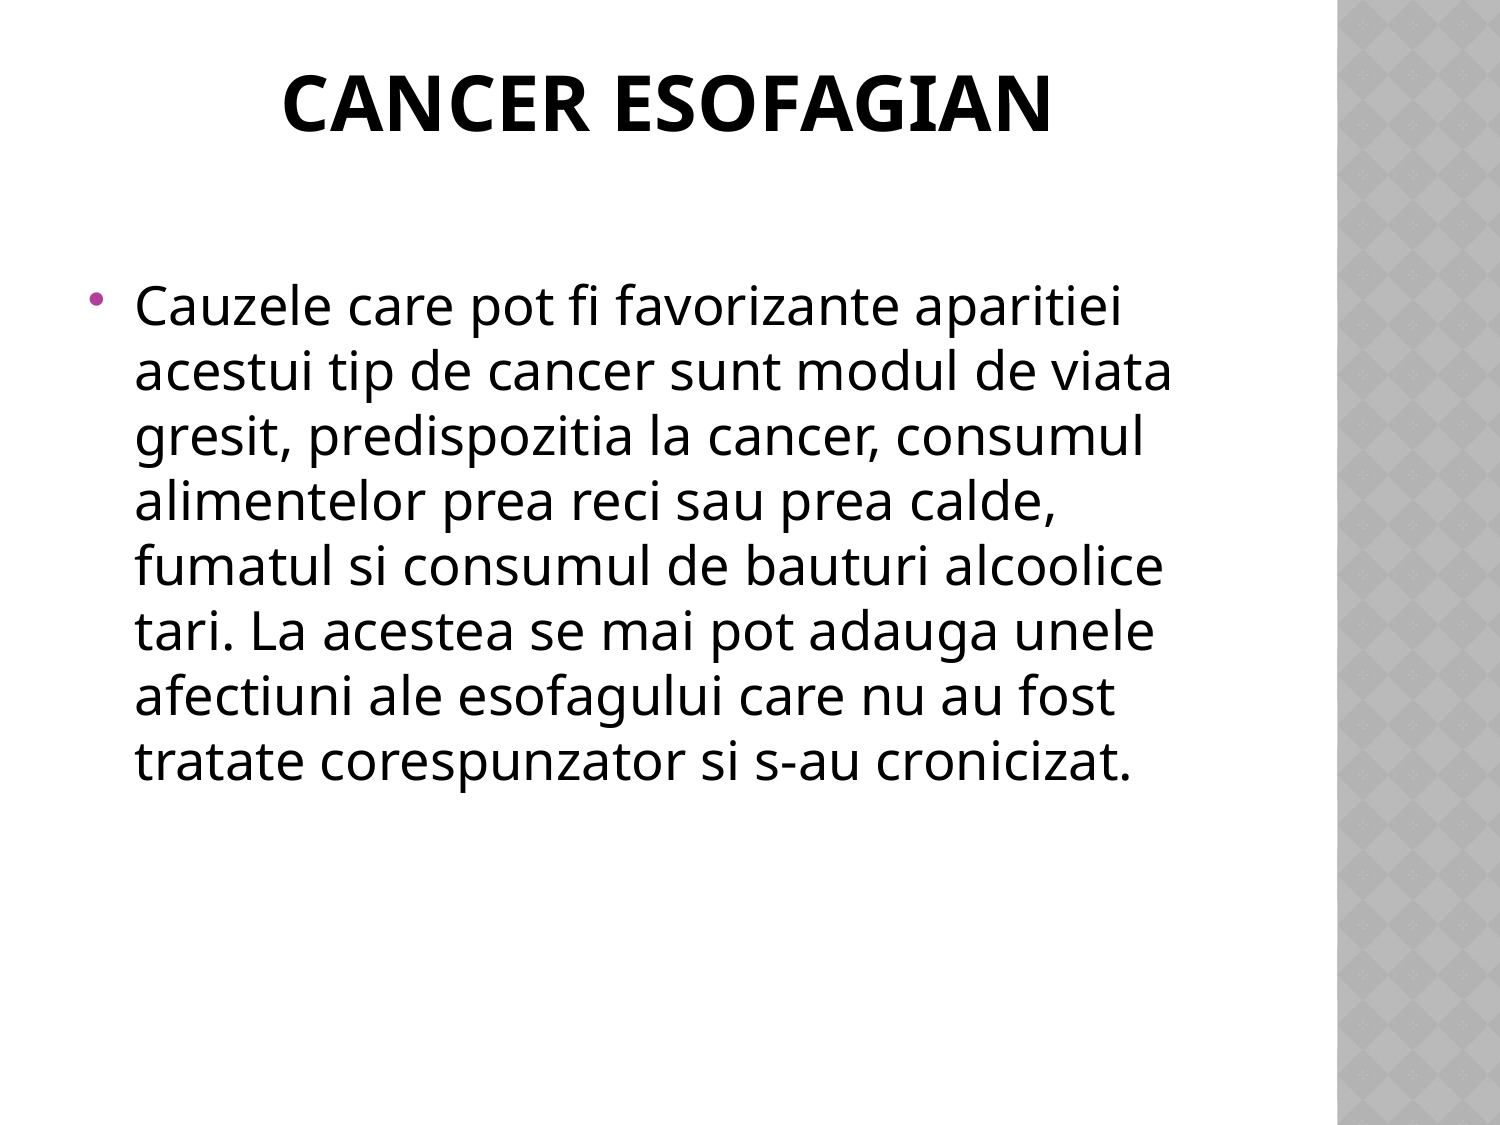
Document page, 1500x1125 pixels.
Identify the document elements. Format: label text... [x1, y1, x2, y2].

title Cancer esofagian [75, 52, 1263, 240]
list Cauzele care pot fi favorizante aparitiei acestui tip de cancer sunt modul de viata gresit, predispozitia la cancer, consumul alimentelor prea reci sau prea calde, fumatul si consumul de bauturi alcoolice tari. La acestea se mai pot adauga unele afectiuni ale esofagului care nu au fost tratate corespunzator si s-au cronicizat. [75, 264, 1263, 1059]
